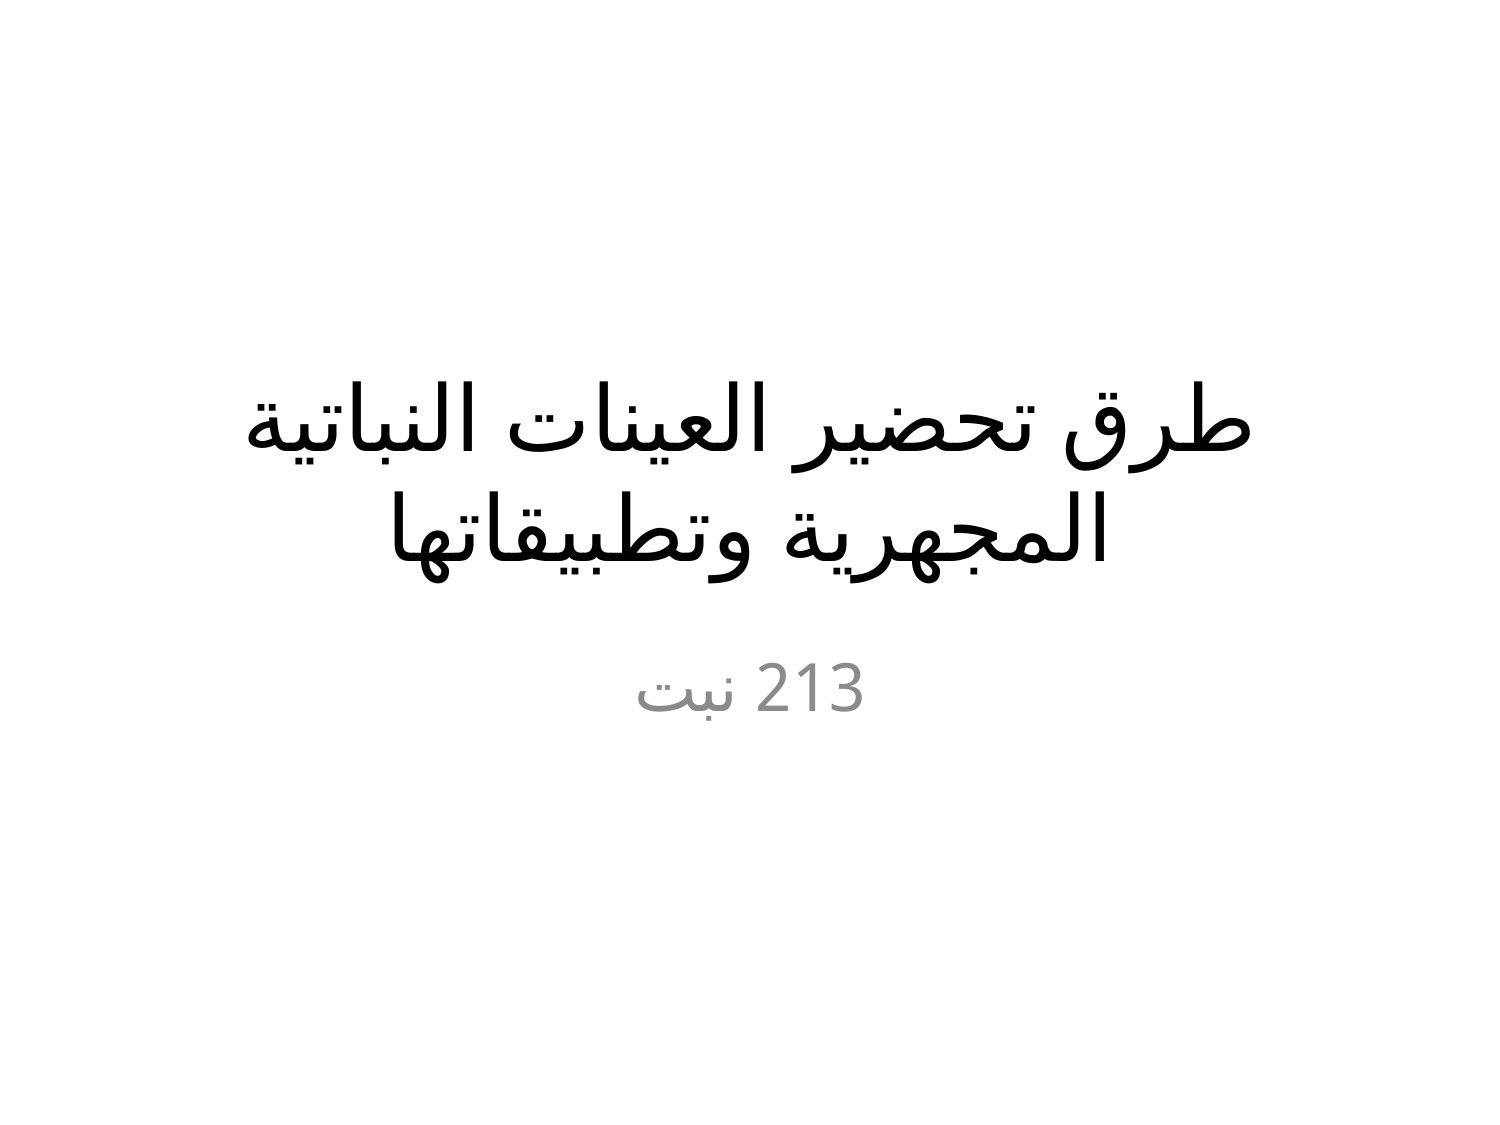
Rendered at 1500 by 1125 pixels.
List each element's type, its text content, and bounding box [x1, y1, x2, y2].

title طرق تحضير العينات النباتية المجهرية وتطبيقاتها [112, 349, 1388, 591]
subtitle 213 نبت [225, 637, 1275, 925]
